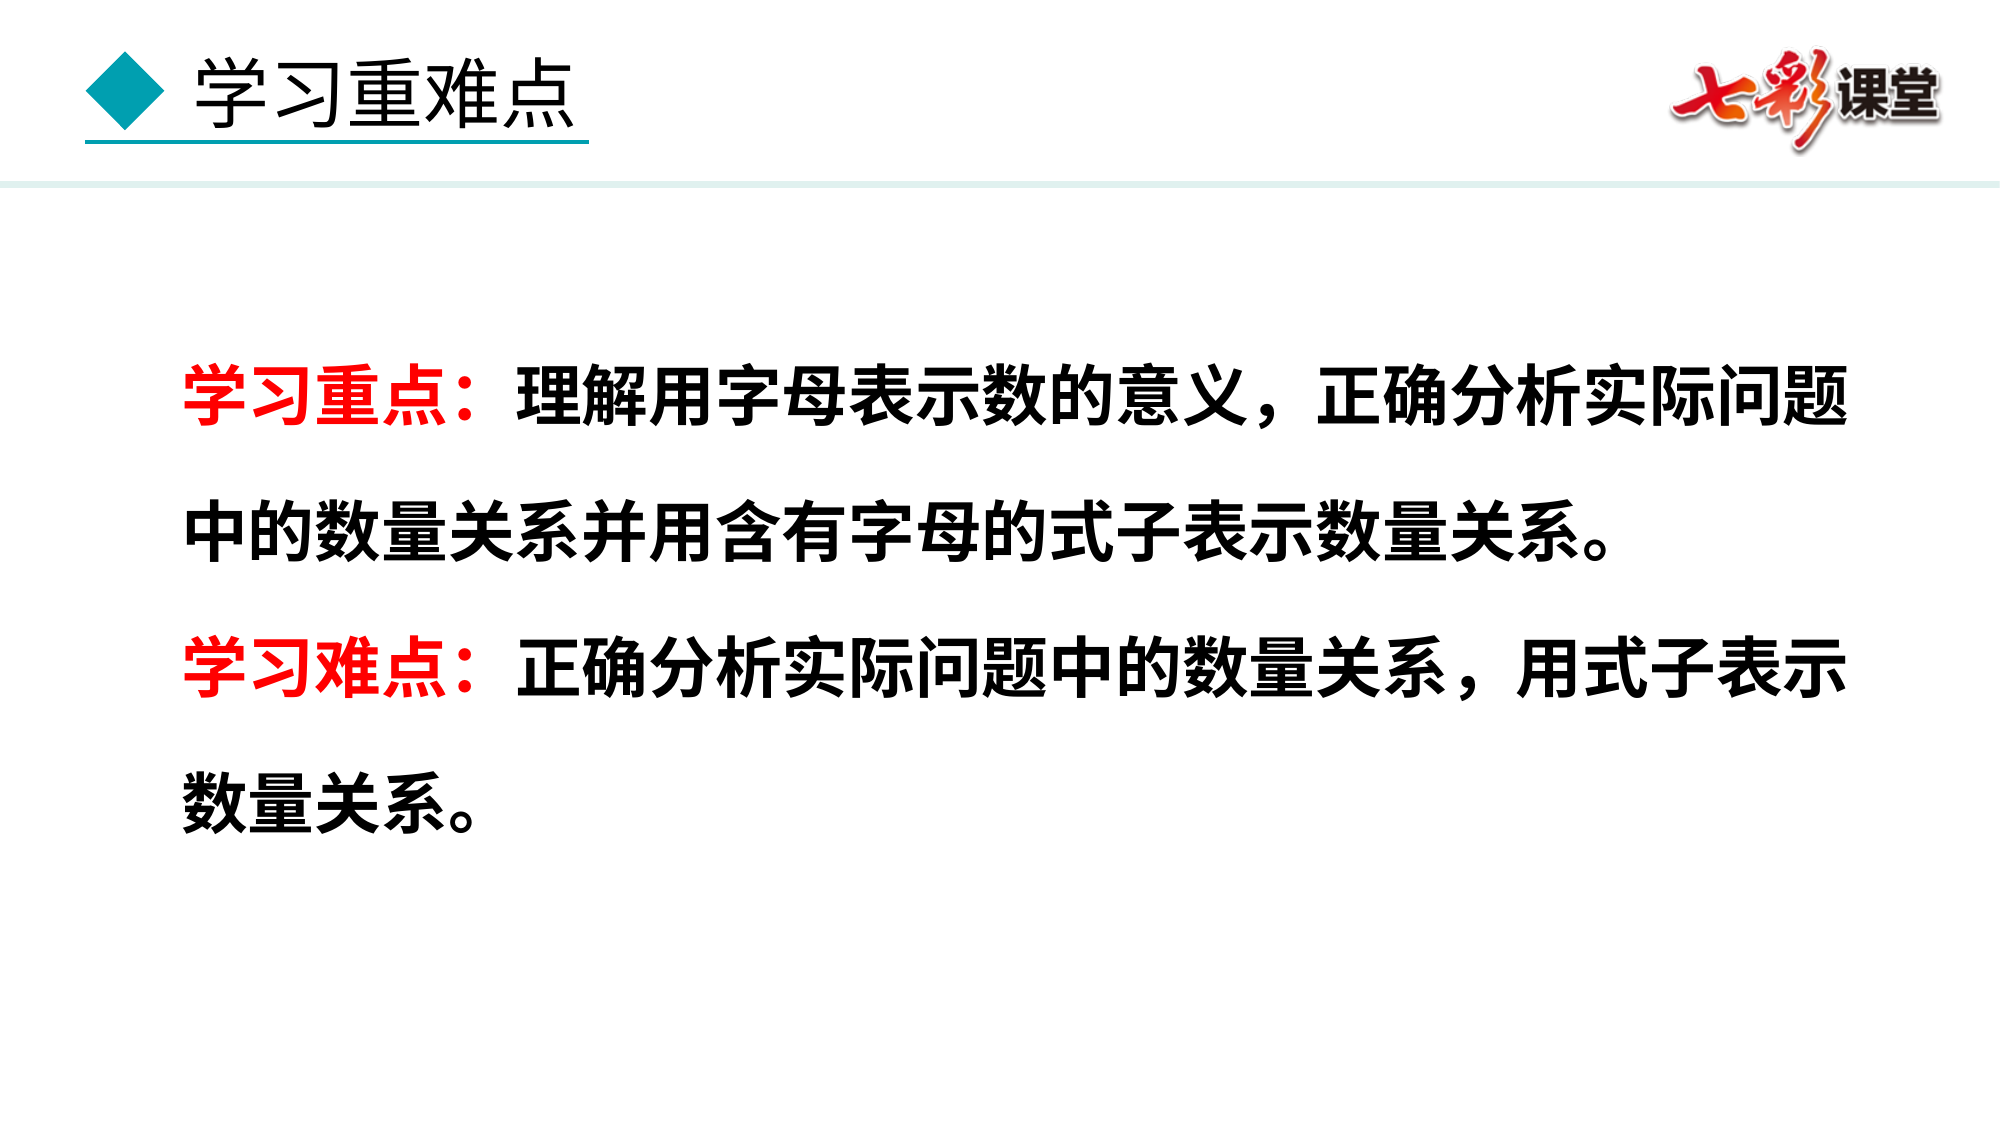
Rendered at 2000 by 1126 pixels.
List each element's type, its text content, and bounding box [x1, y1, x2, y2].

picture [1666, 42, 1948, 157]
text_box 学习重点：理解用字母表示数的意义，正确分析实际问题中的数量关系并用含有字母的式子表示数量关系。 学习难点：正确分析实际问题中的数量关系，用式子表示数量关系。 [161, 288, 1900, 852]
